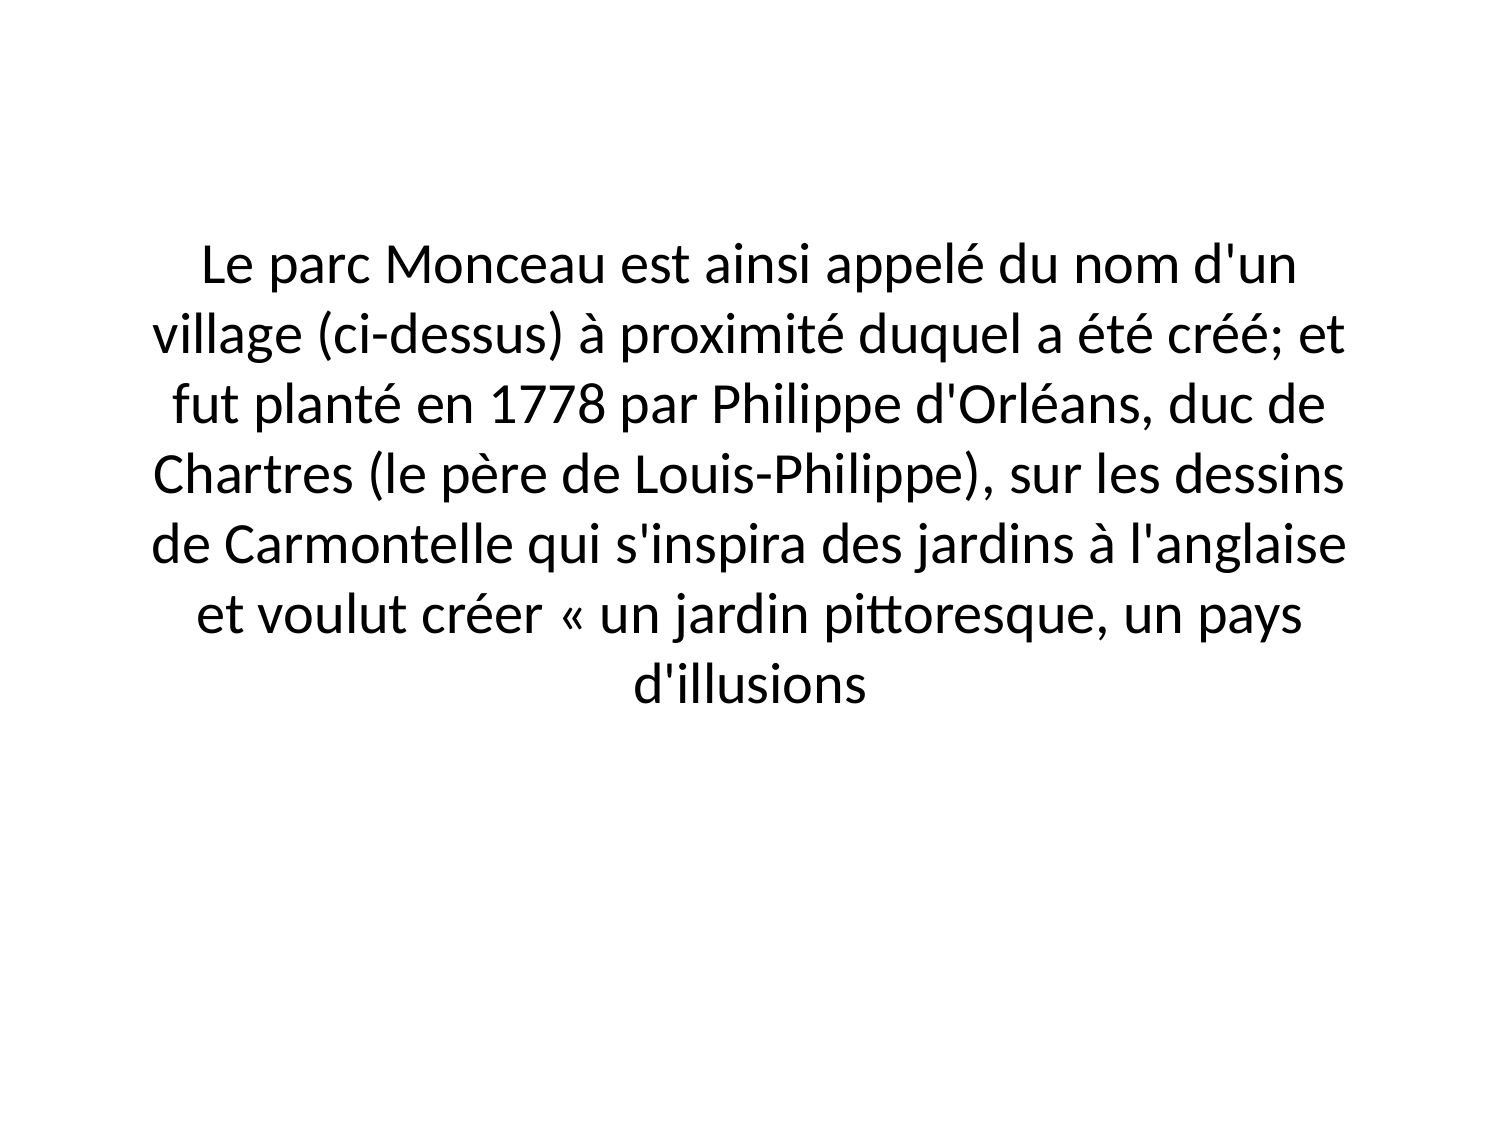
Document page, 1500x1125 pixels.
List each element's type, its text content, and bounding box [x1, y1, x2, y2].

title Le parc Monceau est ainsi appelé du nom d'un village (ci-dessus) à proximité duquel a été créé; et fut planté en 1778 par Philippe d'Orléans, duc de Chartres (le père de Louis-Philippe), sur les dessins de Carmontelle qui s'inspira des jardins à l'anglaise et voulut créer « un jardin pittoresque, un pays d'illusions [112, 349, 1388, 591]
